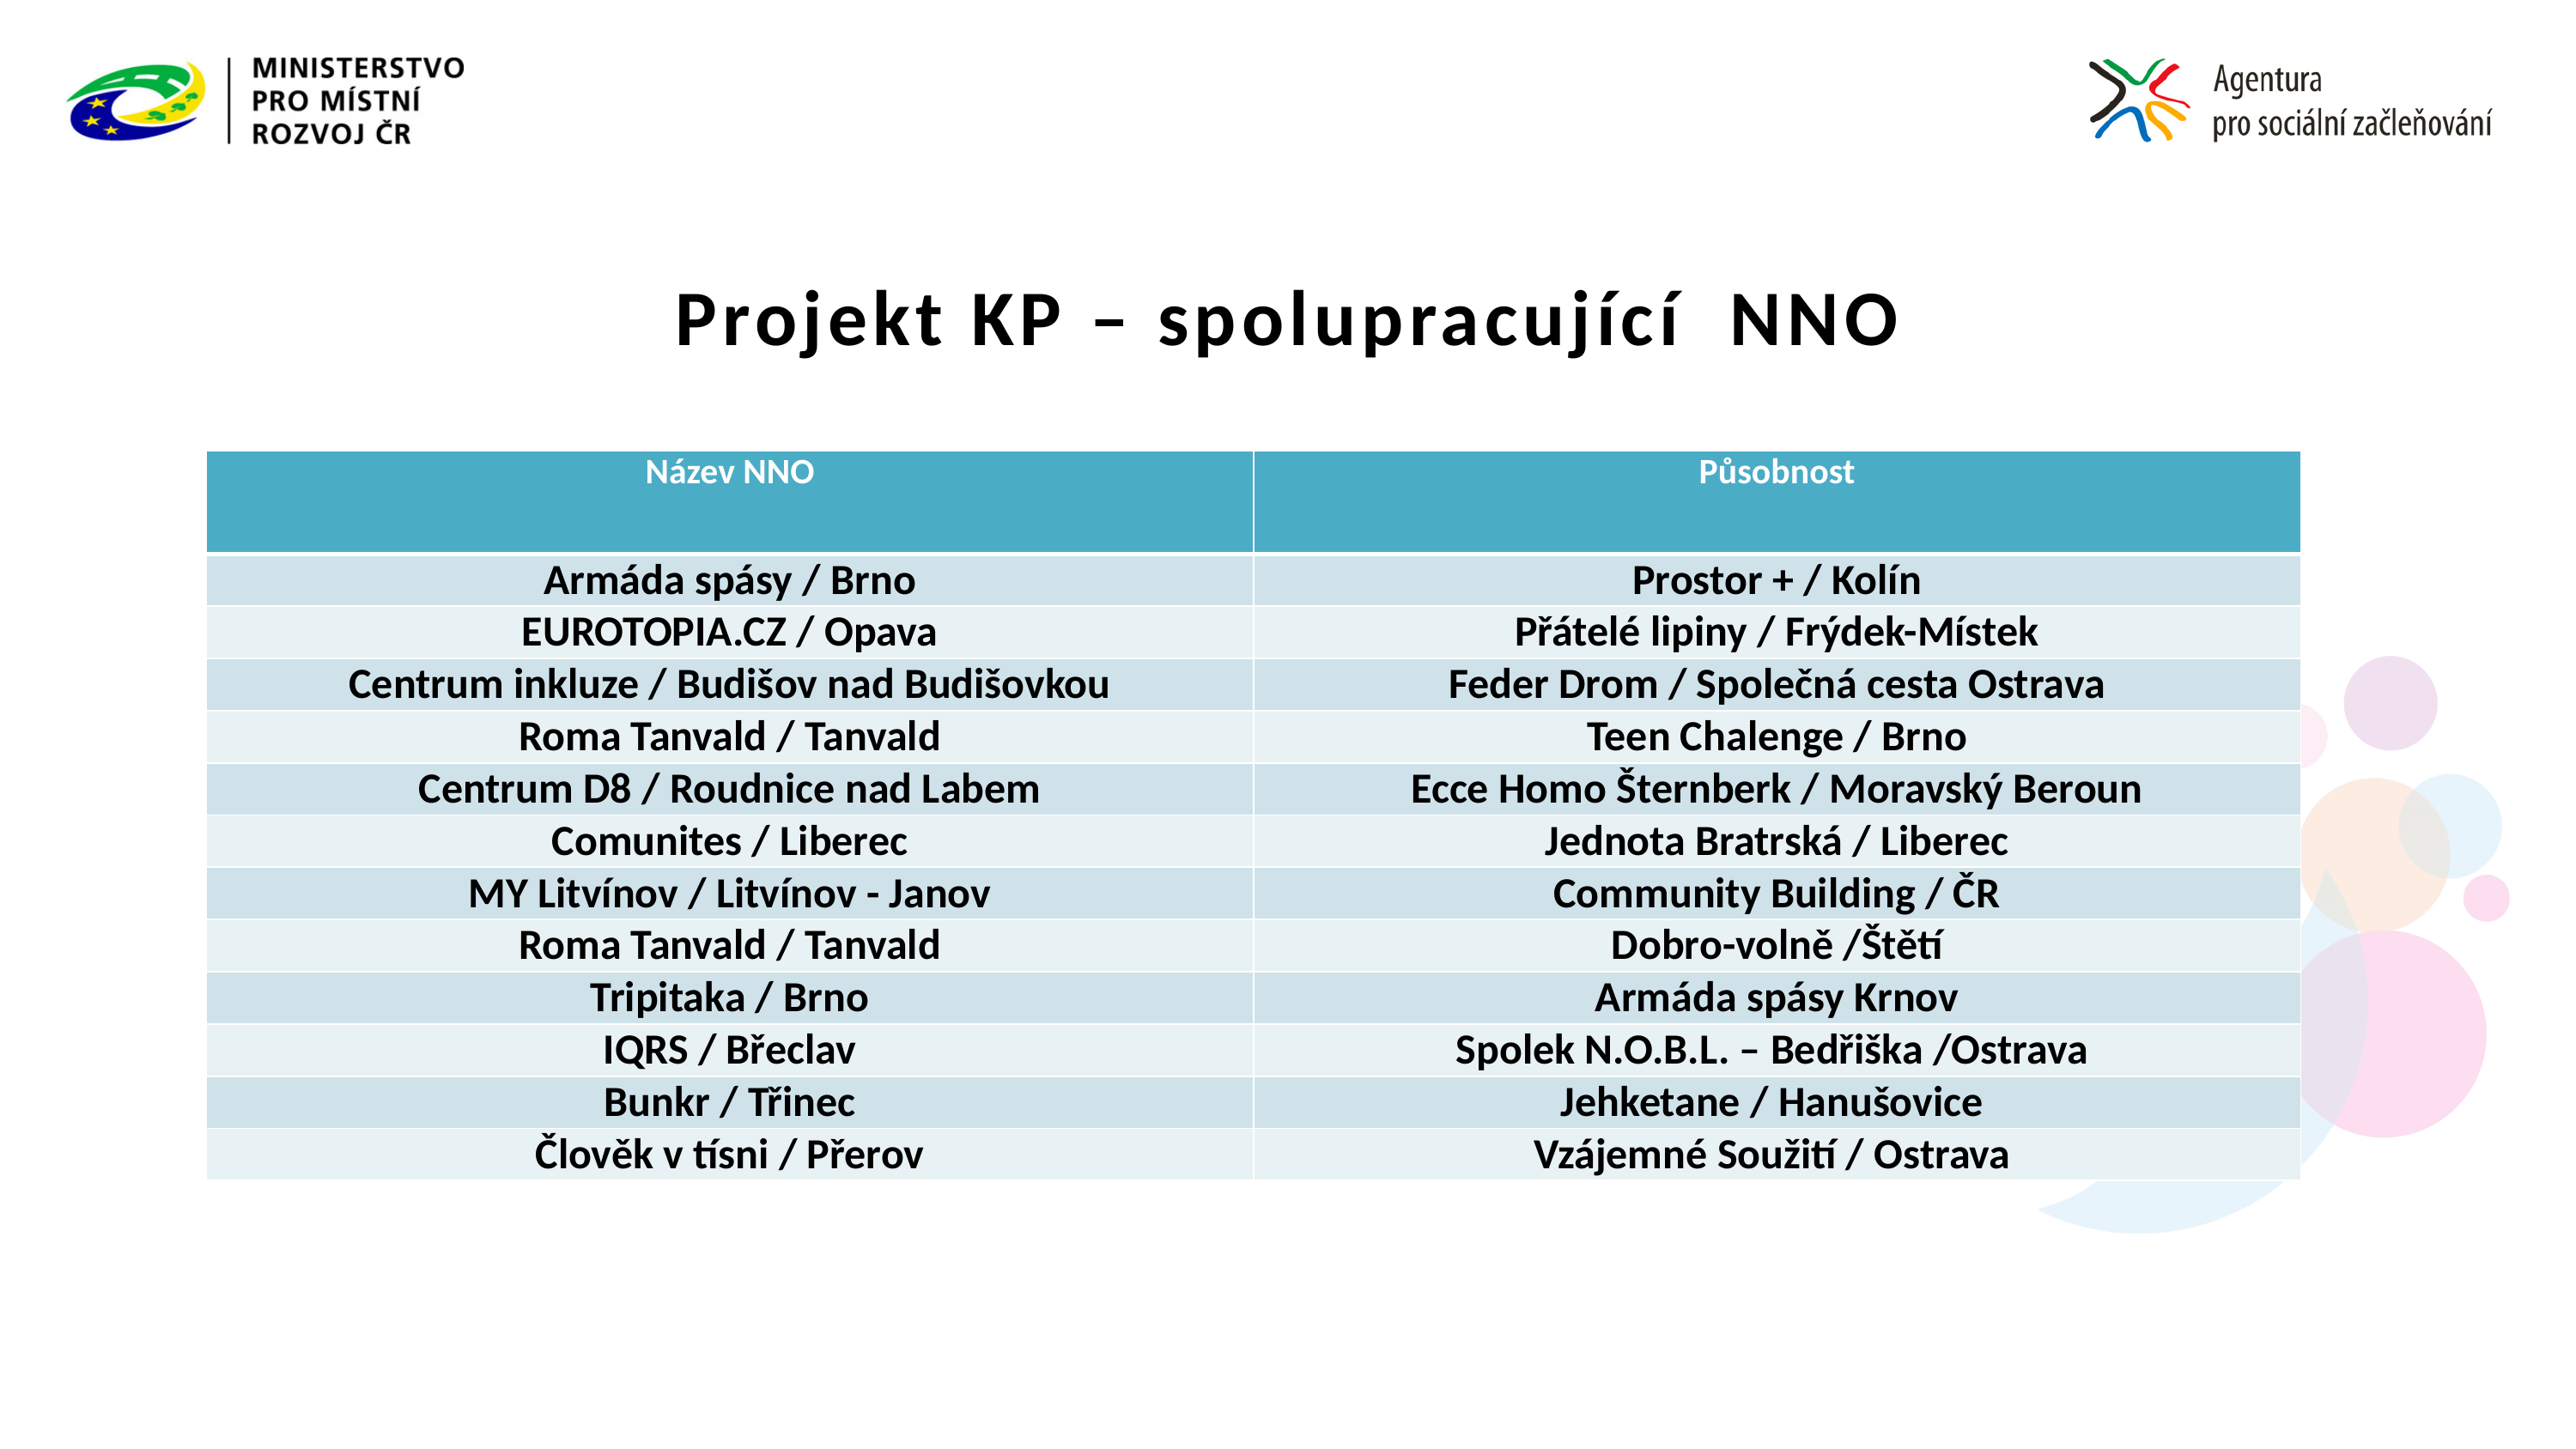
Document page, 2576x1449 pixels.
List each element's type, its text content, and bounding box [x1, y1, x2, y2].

table_header Působnost [1255, 452, 2300, 552]
table_cell Vzájemné Soužití / Ostrava [1255, 1129, 2300, 1179]
table_cell Armáda spásy Krnov [1255, 973, 2300, 1023]
table_cell Dobro-volně /Štětí [1255, 920, 2300, 971]
table_cell EUROTOPIA.CZ / Opava [207, 607, 1253, 658]
table_cell Prostor + / Kolín [1255, 556, 2300, 605]
table_cell Tripitaka / Brno [207, 973, 1253, 1023]
table_cell Community Building / ČR [1255, 868, 2300, 919]
title Projekt KP – spolupracující NNO [448, 233, 2128, 395]
picture [2071, 40, 2510, 161]
table_cell Comunites / Liberec [207, 815, 1253, 866]
table_cell Přátelé lipiny / Frýdek-Místek [1255, 607, 2300, 658]
table_cell Bunkr / Třinec [207, 1077, 1253, 1128]
table_cell IQRS / Břeclav [207, 1025, 1253, 1076]
table_cell Centrum D8 / Roudnice nad Labem [207, 764, 1253, 815]
table_cell Ecce Homo Šternberk / Moravský Beroun [1255, 764, 2300, 815]
table_cell Feder Drom / Společná cesta Ostrava [1255, 659, 2300, 710]
table_cell Roma Tanvald / Tanvald [207, 920, 1253, 971]
table_cell MY Litvínov / Litvínov - Janov [207, 868, 1253, 919]
table_cell Člověk v tísni / Přerov [207, 1129, 1253, 1179]
picture [66, 58, 464, 144]
table_header Název NNO [207, 452, 1253, 552]
table_cell Centrum inkluze / Budišov nad Budišovkou [207, 659, 1253, 710]
table_cell Spolek N.O.B.L. – Bedřiška /Ostrava [1255, 1025, 2300, 1076]
table_cell Teen Chalenge / Brno [1255, 712, 2300, 762]
table_cell Jehketane / Hanušovice [1255, 1077, 2300, 1128]
table_cell Roma Tanvald / Tanvald [207, 712, 1253, 762]
table_cell Jednota Bratrská / Liberec [1255, 815, 2300, 866]
table_cell Armáda spásy / Brno [207, 556, 1253, 605]
